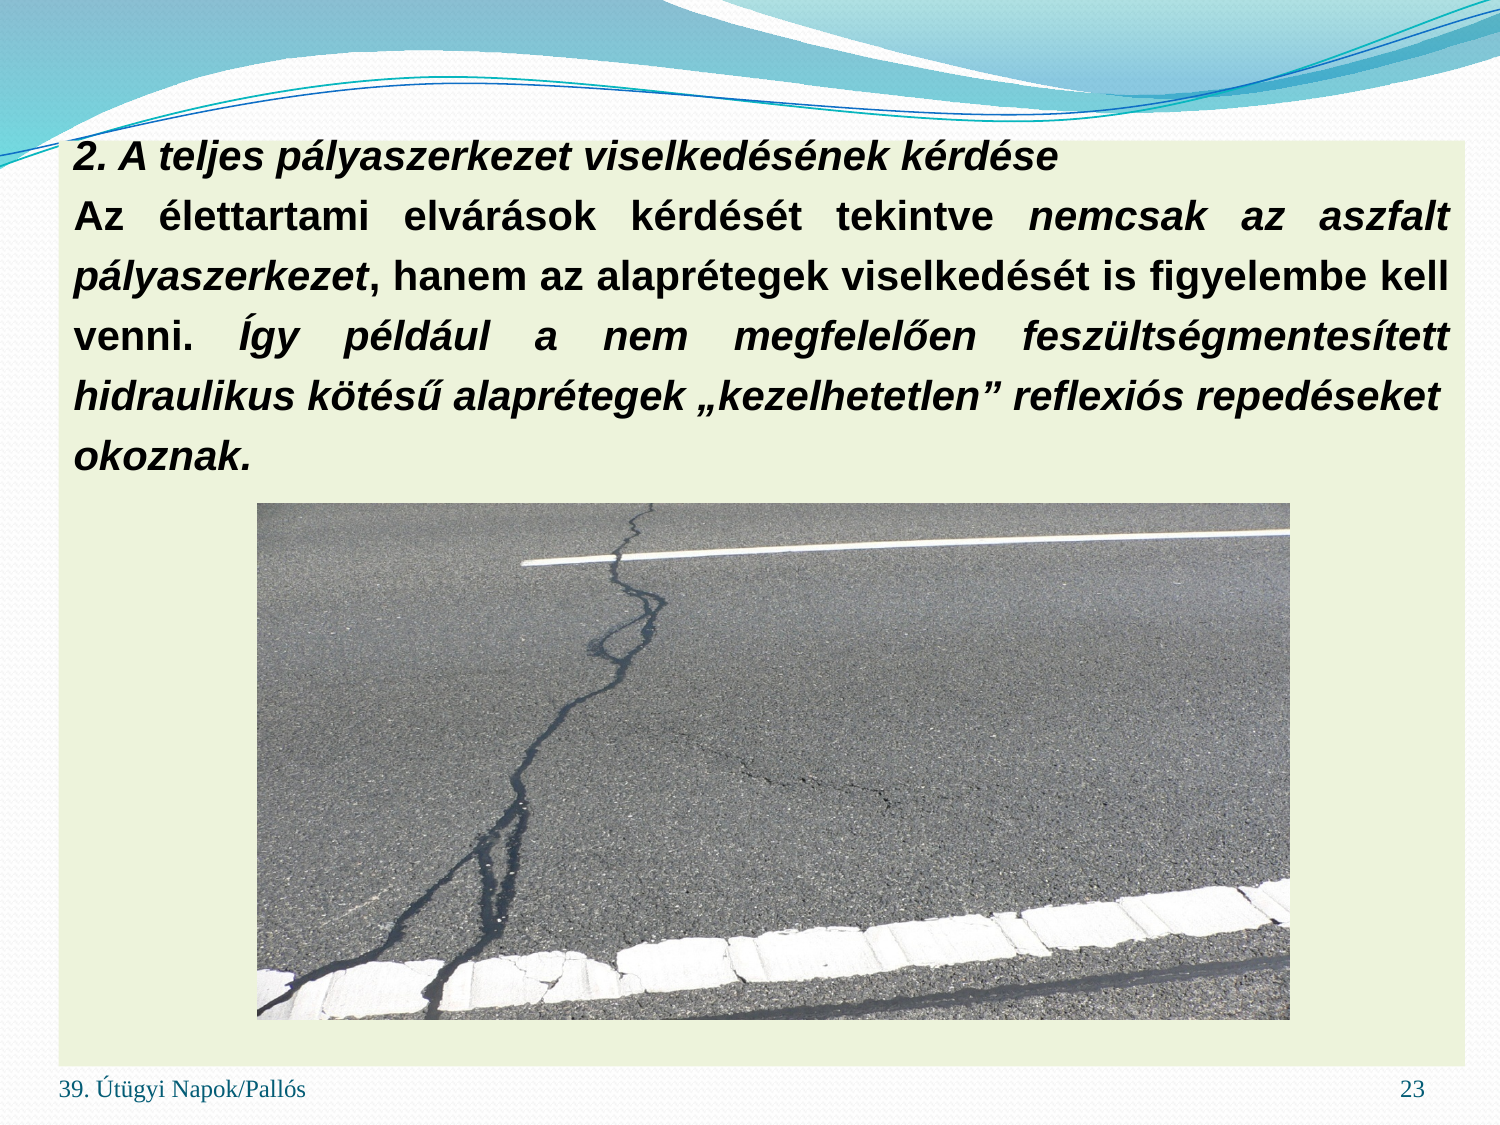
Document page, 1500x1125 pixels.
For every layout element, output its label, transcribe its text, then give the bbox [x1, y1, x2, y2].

picture [257, 503, 1290, 1020]
list 2. A teljes pályaszerkezet viselkedésének kérdése Az élettartami elvárások kérdését tekintve nemcsak az aszfalt pályaszerkezet, hanem az alaprétegek viselkedését is figyelembe kell venni. Így például a nem megfelelően feszültségmentesített hidraulikus kötésű alaprétegek „kezelhetetlen” reflexiós repedéseket okoznak. [58, 140, 1466, 1067]
footer 39. Útügyi Napok/Pallós [58, 1042, 988, 1103]
slide_number 23 [1299, 1042, 1425, 1103]
